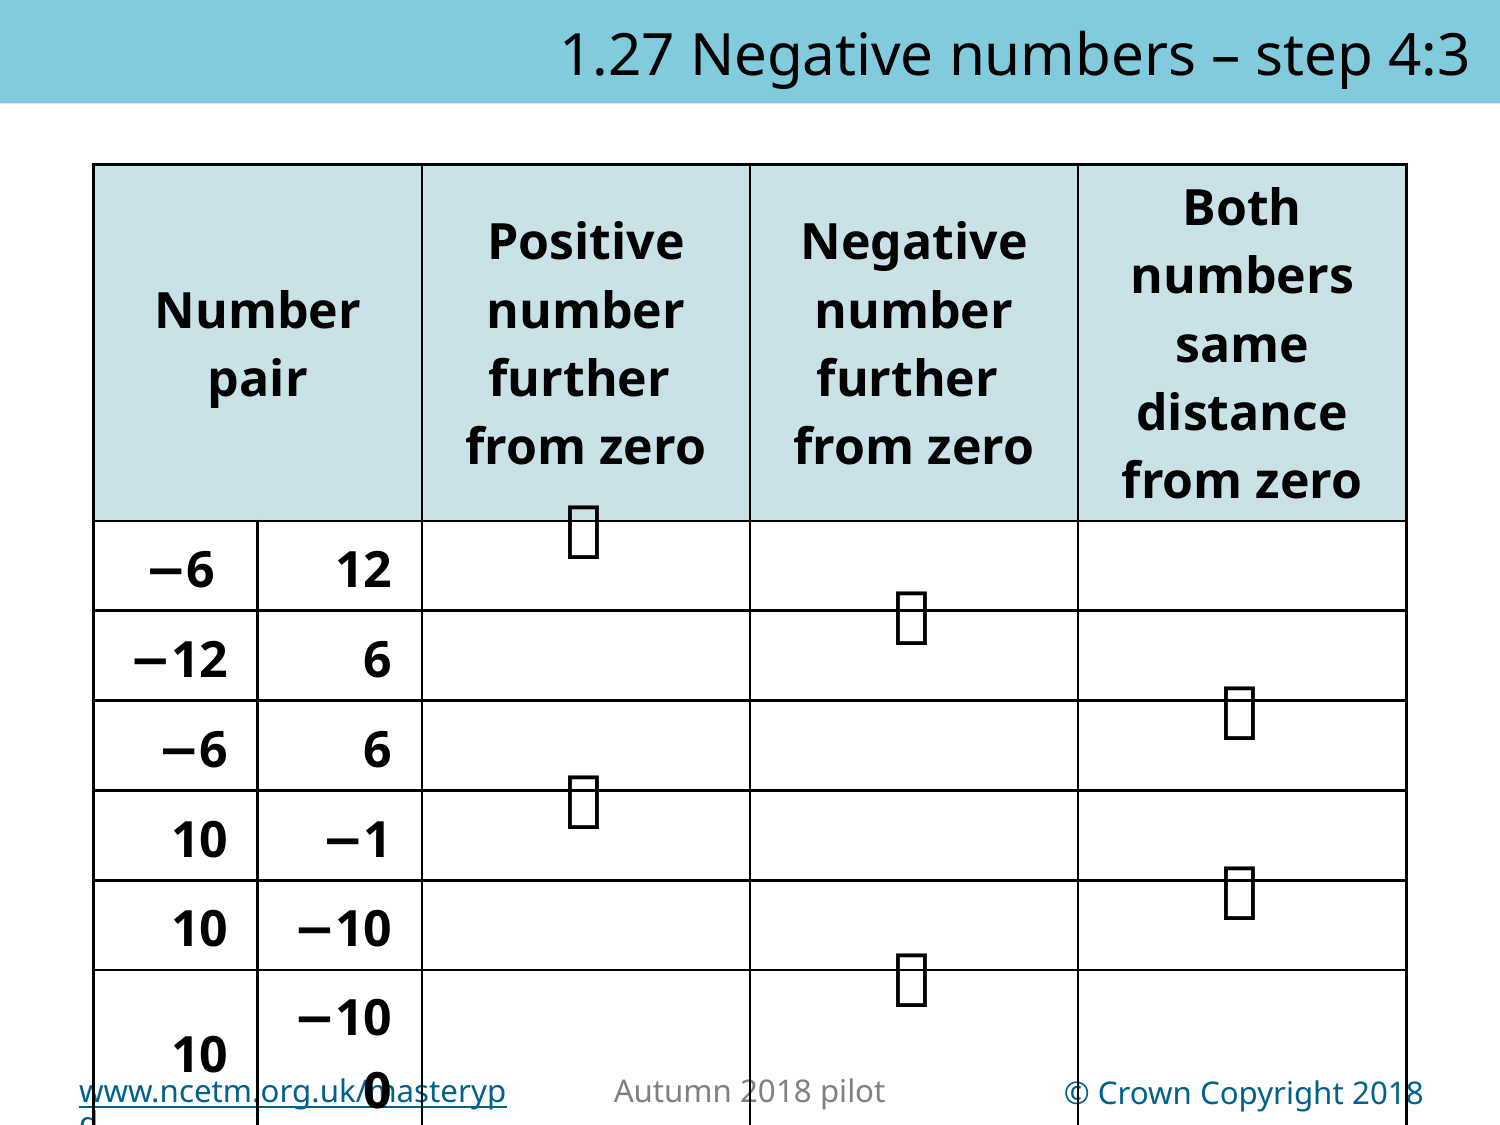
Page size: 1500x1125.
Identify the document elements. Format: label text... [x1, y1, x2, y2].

table_cell 10 [95, 882, 256, 969]
table_cell [423, 792, 749, 879]
table_cell [1079, 792, 1405, 879]
table_cell [1079, 612, 1405, 699]
table_cell [751, 702, 1077, 789]
table_cell −100 [259, 971, 421, 1125]
table_cell [751, 971, 1077, 1125]
table_header Both numbers same distance from zero [1079, 166, 1405, 520]
text_box  [874, 925, 950, 1031]
table_cell [751, 522, 1077, 609]
text_box  [546, 746, 622, 852]
table_cell 6 [259, 702, 421, 789]
table_cell −10 [259, 882, 421, 969]
table_cell [751, 792, 1077, 879]
table_cell [423, 522, 749, 609]
table_cell [751, 882, 1077, 969]
table_cell −6 [95, 702, 256, 789]
table_cell [423, 971, 749, 1125]
table_cell [1079, 522, 1405, 609]
table_cell −12 [95, 612, 256, 699]
table_header Positive number further from zero [423, 166, 749, 520]
table_cell −6 [95, 522, 256, 609]
table_cell [423, 612, 749, 699]
table_cell 10 [95, 971, 256, 1125]
table_cell 10 [95, 792, 256, 879]
table_cell [423, 882, 749, 969]
table_cell [423, 702, 749, 789]
table_cell −1 [259, 792, 421, 879]
table_header Negative number further from zero [751, 166, 1077, 520]
text_box  [874, 563, 950, 668]
table_cell [751, 612, 1077, 699]
table_header Number pair [95, 166, 421, 520]
text_box  [1202, 838, 1278, 944]
text_box  [546, 477, 622, 582]
list 1.27 Negative numbers – step 4:3 [0, 0, 1500, 104]
table_cell [1079, 971, 1405, 1125]
table_cell [1079, 702, 1405, 789]
text_box  [1202, 657, 1278, 763]
table_cell 6 [259, 612, 421, 699]
table_cell 12 [259, 522, 421, 609]
table_cell [1079, 882, 1405, 969]
